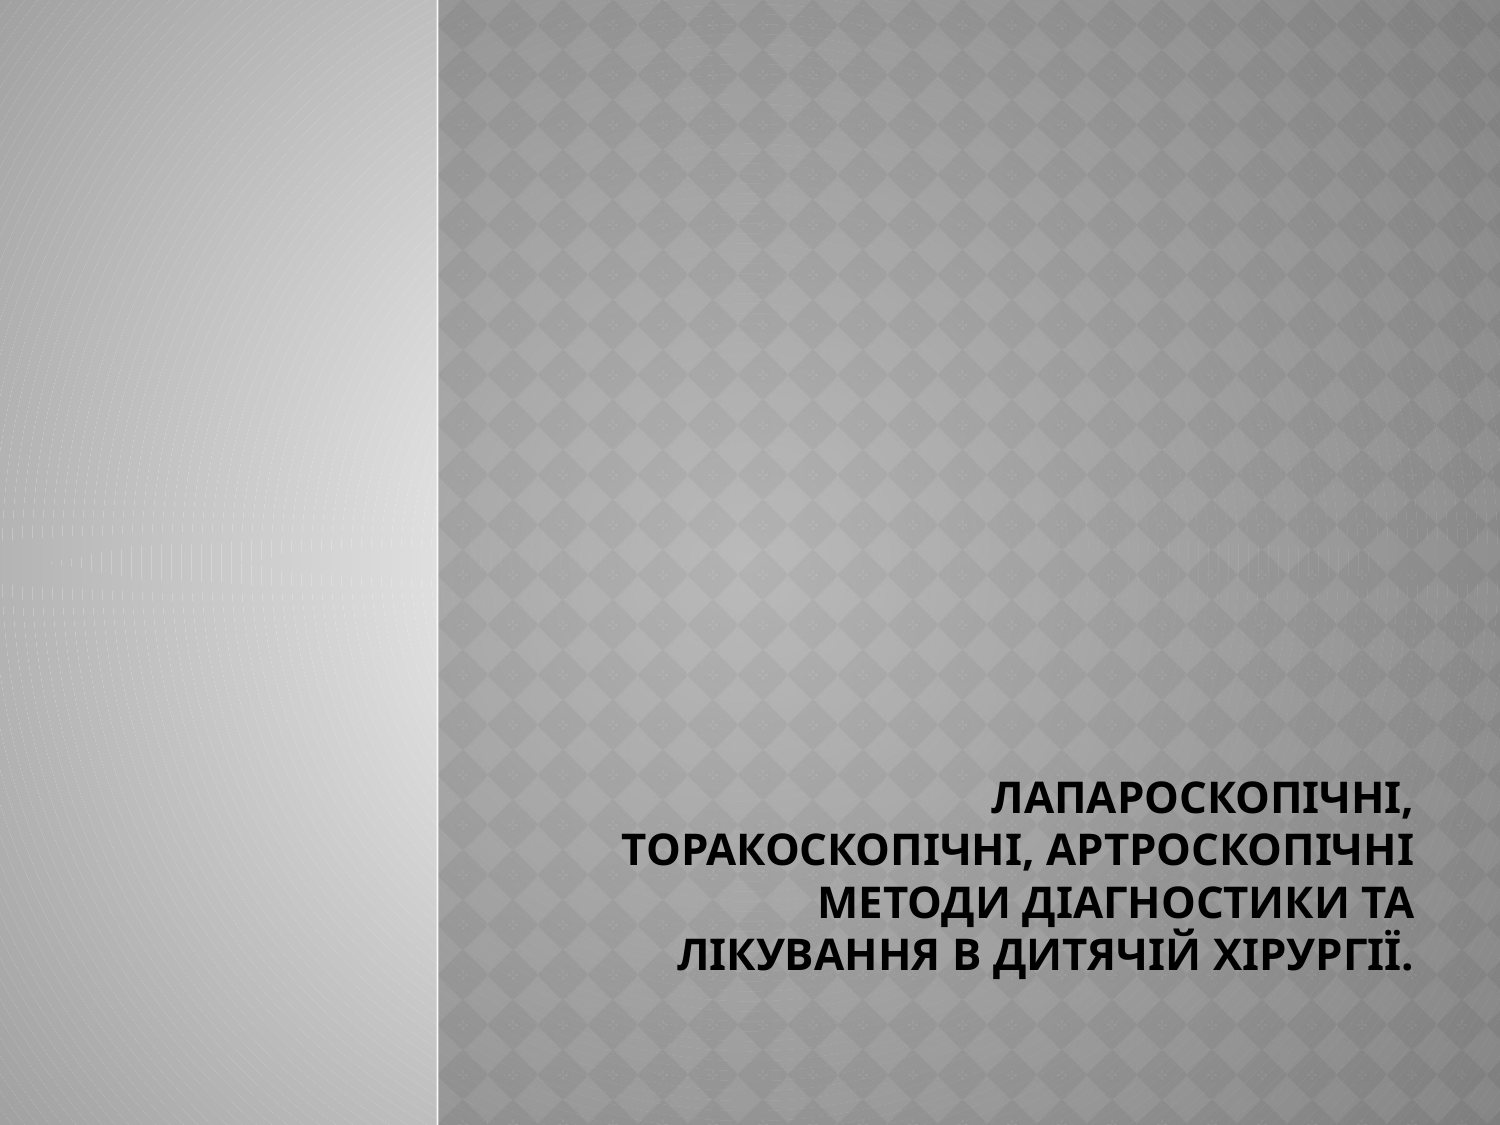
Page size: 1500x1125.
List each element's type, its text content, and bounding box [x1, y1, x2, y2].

title Лапароскопічні, торакоскопічні, артроскопічні методи діагностики та лікування в дитячій хірургії. [584, 763, 1423, 1085]
